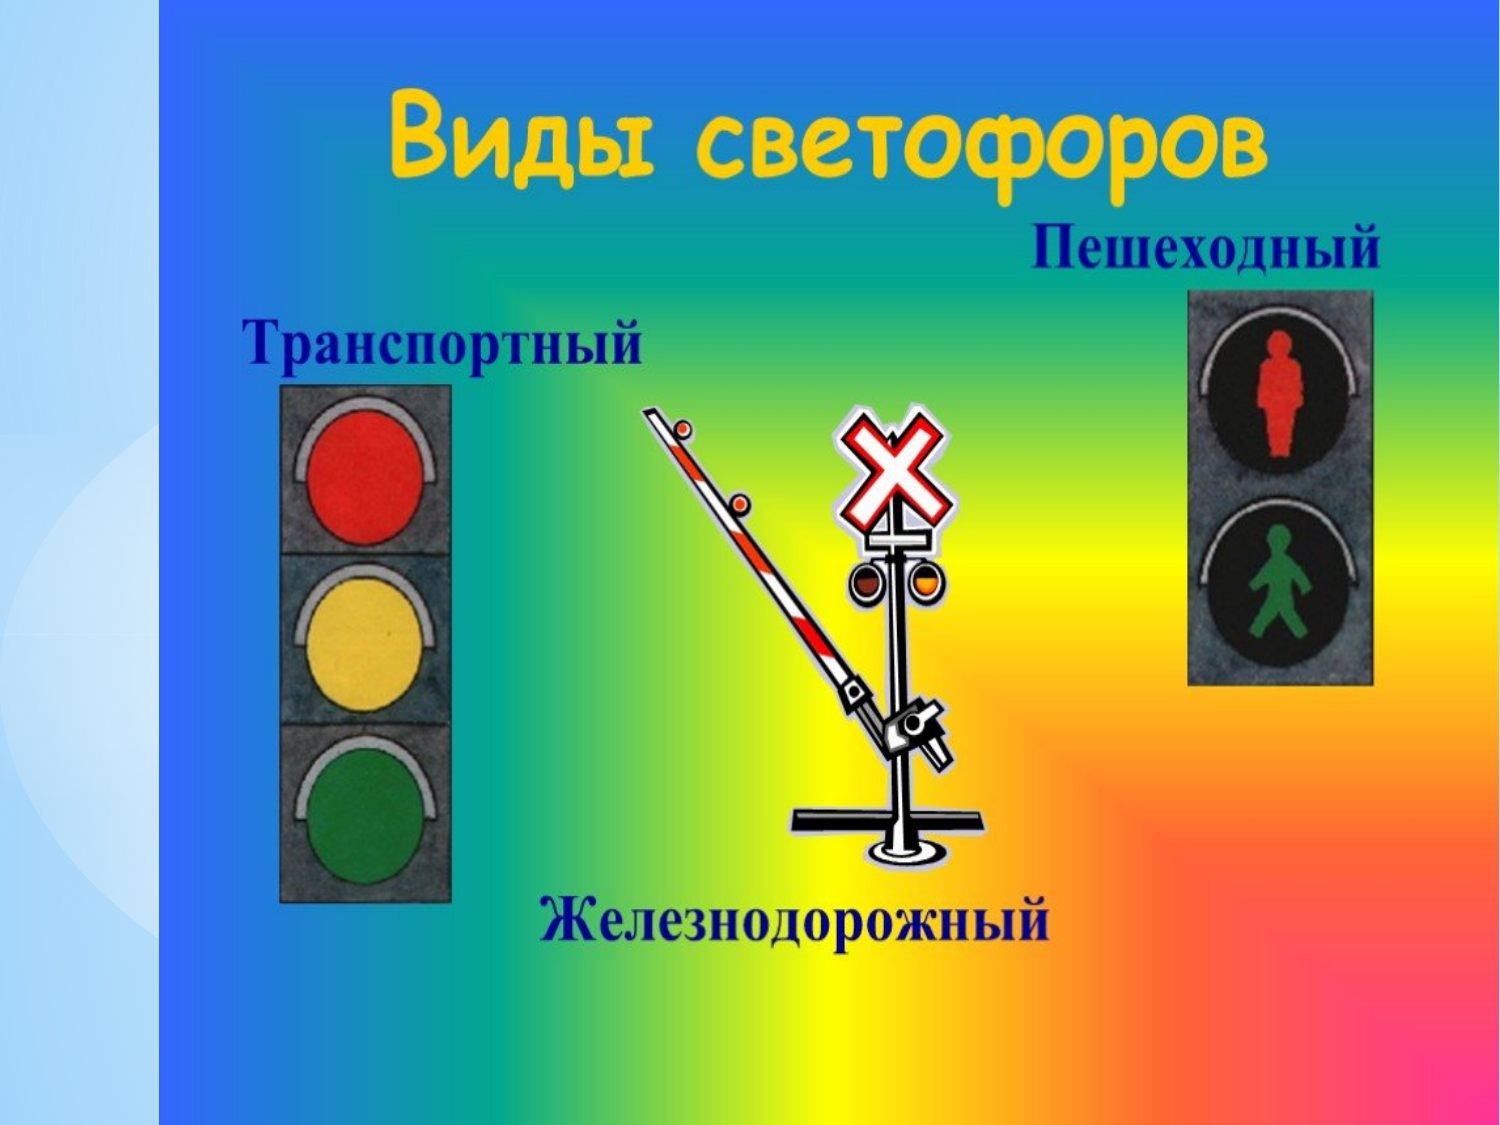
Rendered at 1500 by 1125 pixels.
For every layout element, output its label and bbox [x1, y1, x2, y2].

picture [159, 0, 1499, 1125]
